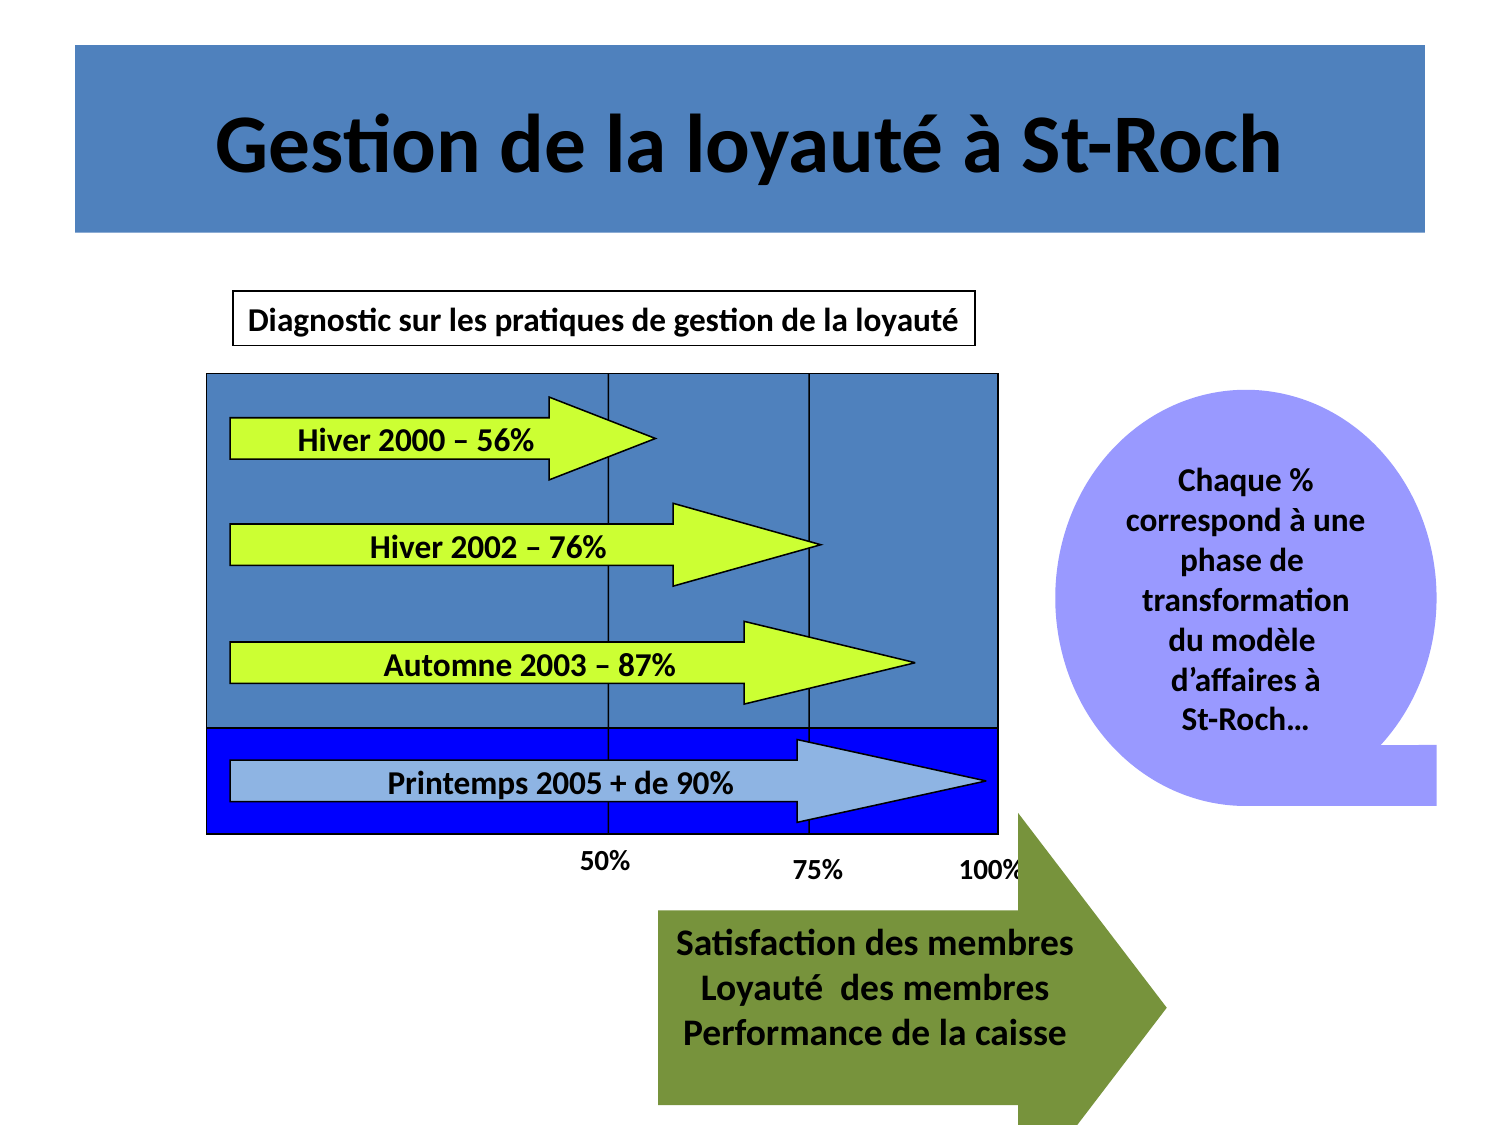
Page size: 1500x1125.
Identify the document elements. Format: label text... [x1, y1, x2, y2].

text_box [810, 727, 999, 835]
text_box [609, 549, 809, 641]
text_box Diagnostic sur les pratiques de gestion de la loyauté [233, 290, 975, 346]
text_box [609, 727, 809, 760]
text_box [609, 373, 809, 541]
text_box 50% [564, 835, 646, 884]
text_box Printemps 2005 + de 90% [230, 739, 987, 823]
text_box [206, 727, 608, 835]
text_box [206, 373, 608, 727]
text_box Hiver 2002 – 76% [230, 503, 821, 587]
text_box [810, 373, 999, 727]
text_box [609, 802, 809, 835]
text_box Satisfaction des membres Loyauté des membres Performance de la caisse [658, 812, 1167, 1125]
text_box Automne 2003 – 87% [230, 621, 916, 705]
text_box [609, 684, 809, 727]
text_box Chaque % correspond à une phase de transformation du modèle d’affaires à St-Roch… [1055, 389, 1437, 806]
text_box 75% [777, 843, 859, 893]
text_box 100% [943, 843, 1018, 893]
title Gestion de la loyauté à St-Roch [75, 45, 1425, 233]
text_box Hiver 2000 – 56% [230, 397, 656, 480]
